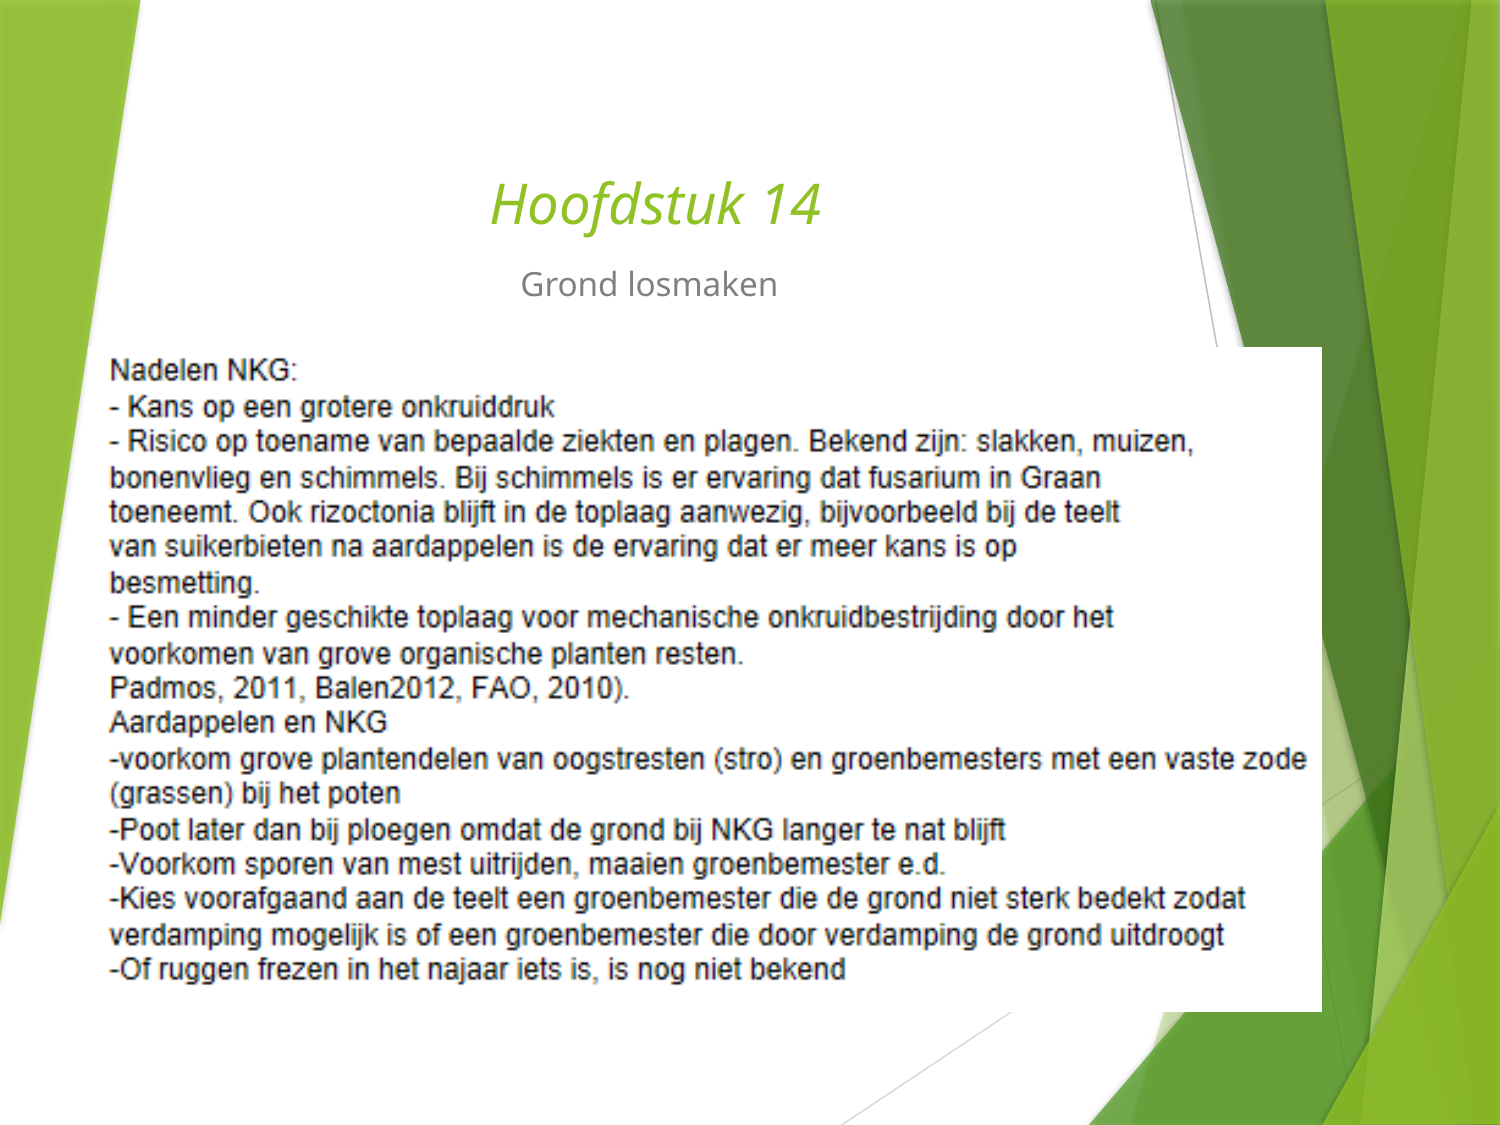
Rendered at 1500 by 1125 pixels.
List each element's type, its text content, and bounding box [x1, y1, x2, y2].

picture [87, 346, 1322, 1012]
title Hoofdstuk 14 [112, 101, 1199, 244]
subtitle Grond losmaken [64, 255, 1235, 882]
